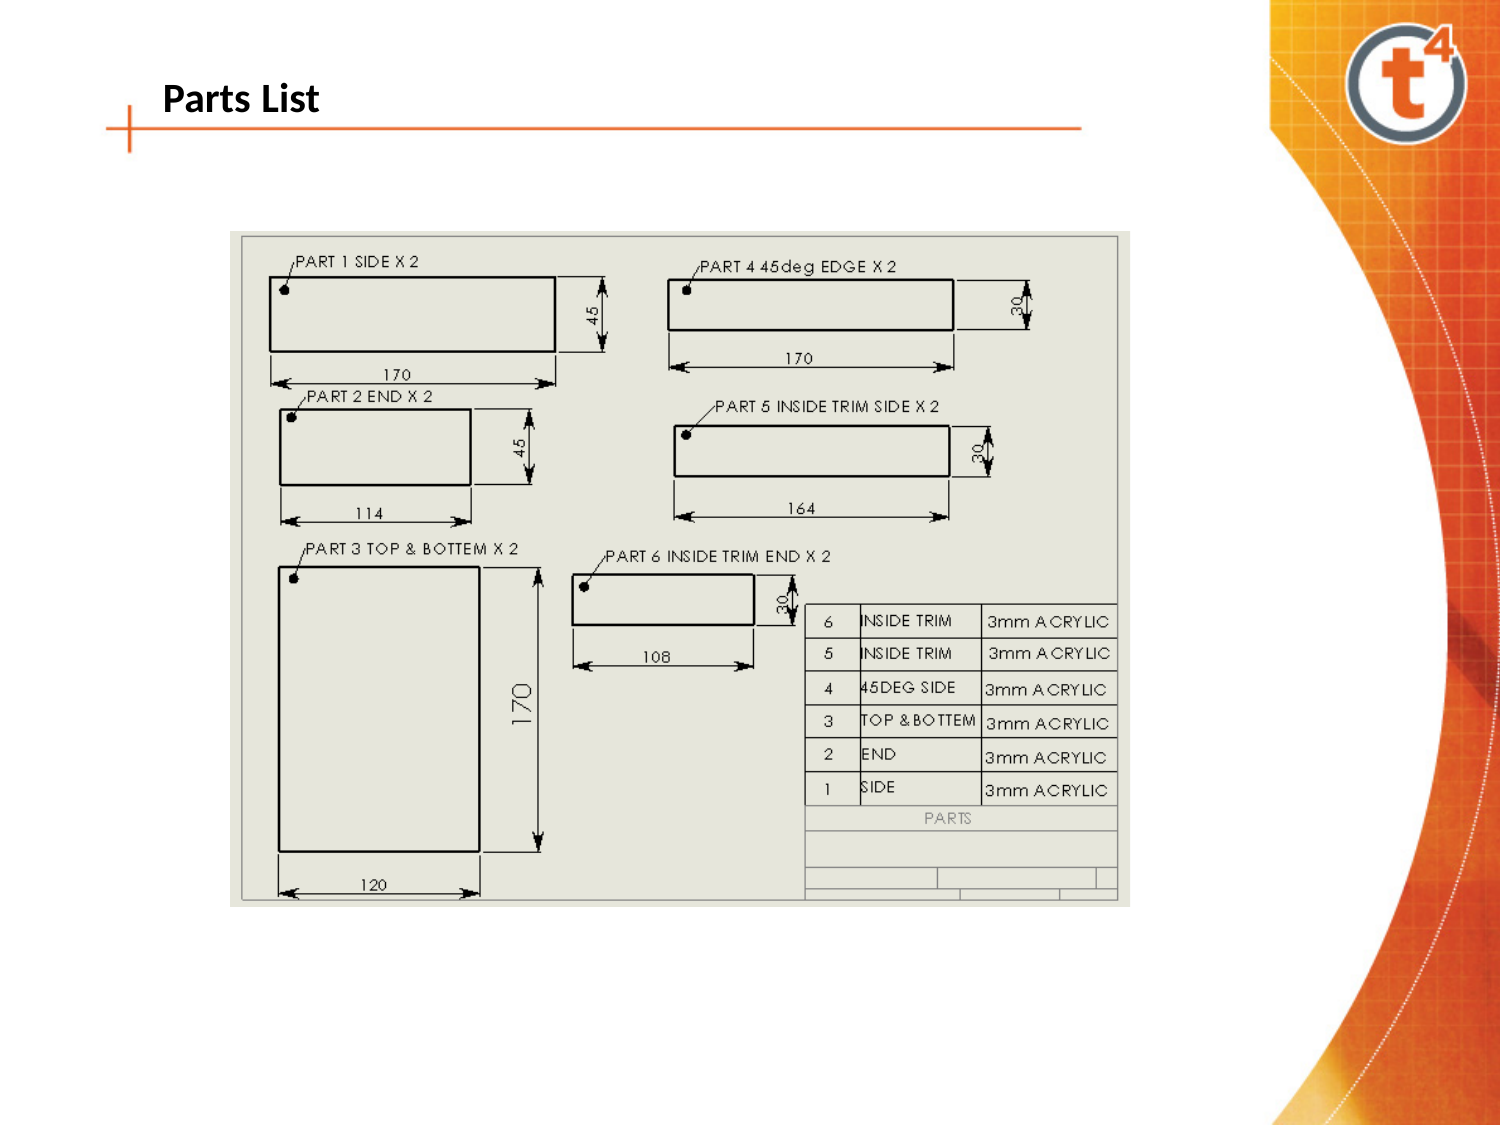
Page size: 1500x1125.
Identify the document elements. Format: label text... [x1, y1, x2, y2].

text_box Parts List [148, 63, 336, 129]
picture [0, 0, 1500, 1125]
